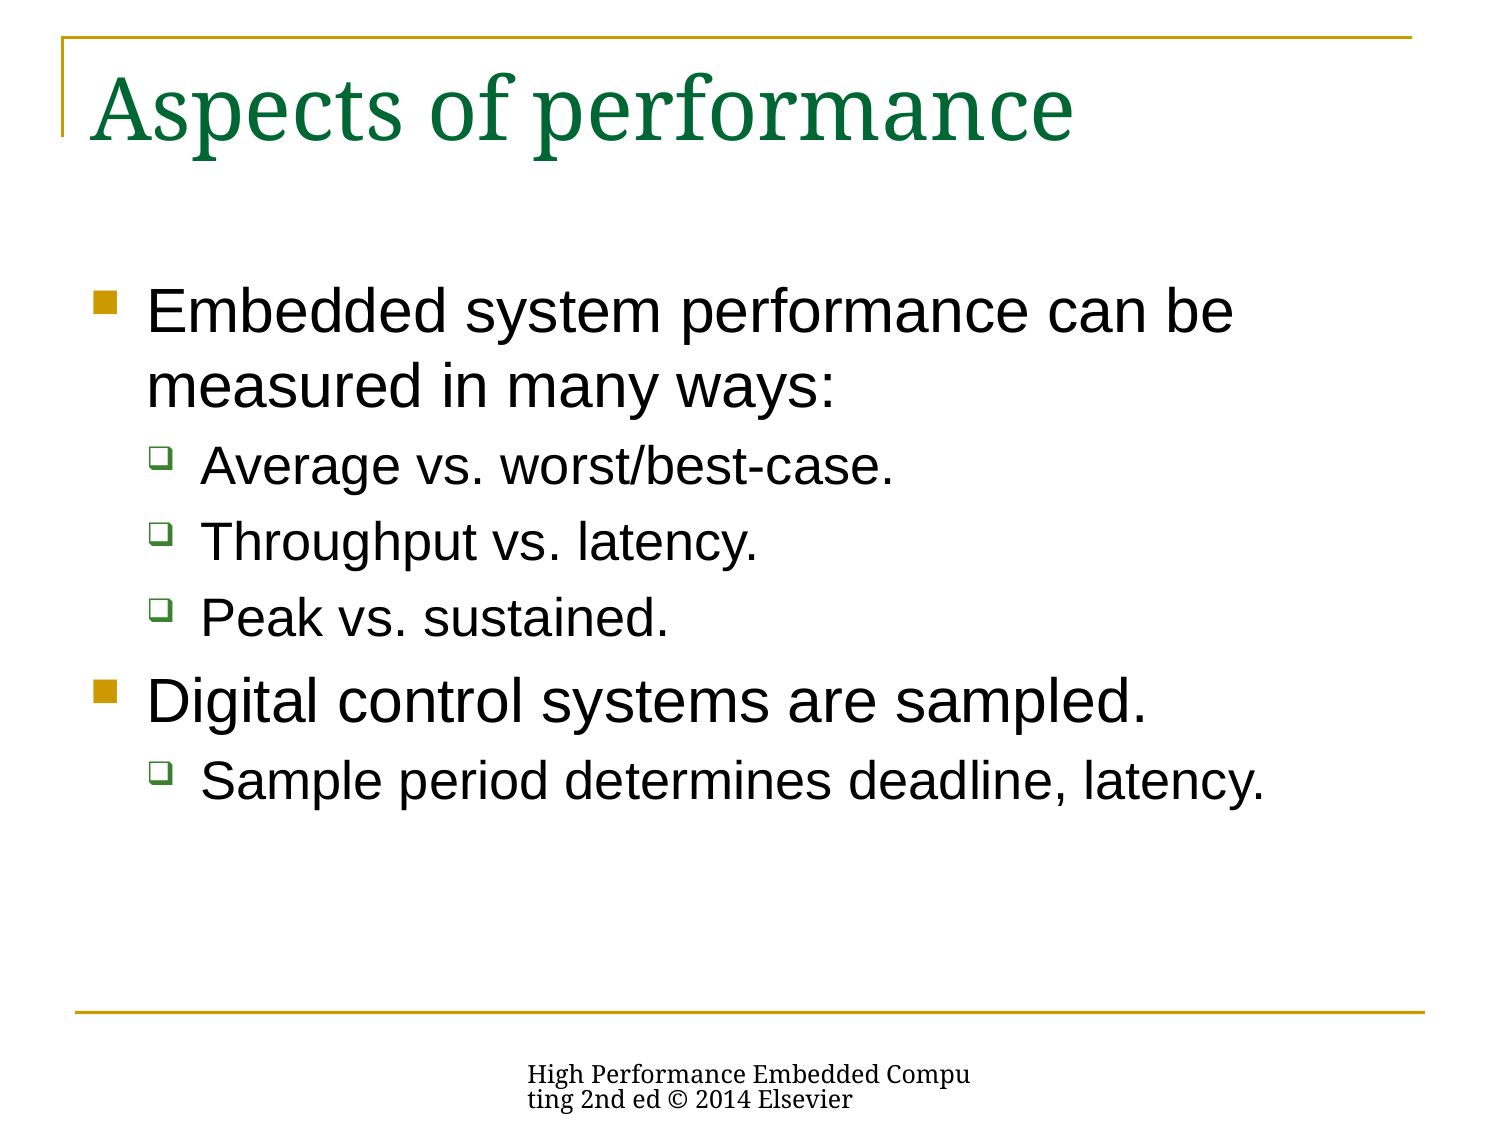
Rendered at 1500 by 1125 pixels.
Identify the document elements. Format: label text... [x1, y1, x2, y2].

title Aspects of performance [75, 45, 1425, 233]
footer High Performance Embedded Computing 2nd ed © 2014 Elsevier [512, 1025, 988, 1100]
list Embedded system performance can be measured in many ways: Average vs. worst/best-case. Throughput vs. latency. Peak vs. sustained. Digital control systems are sampled. Sample period determines deadline, latency. [75, 262, 1425, 1006]
